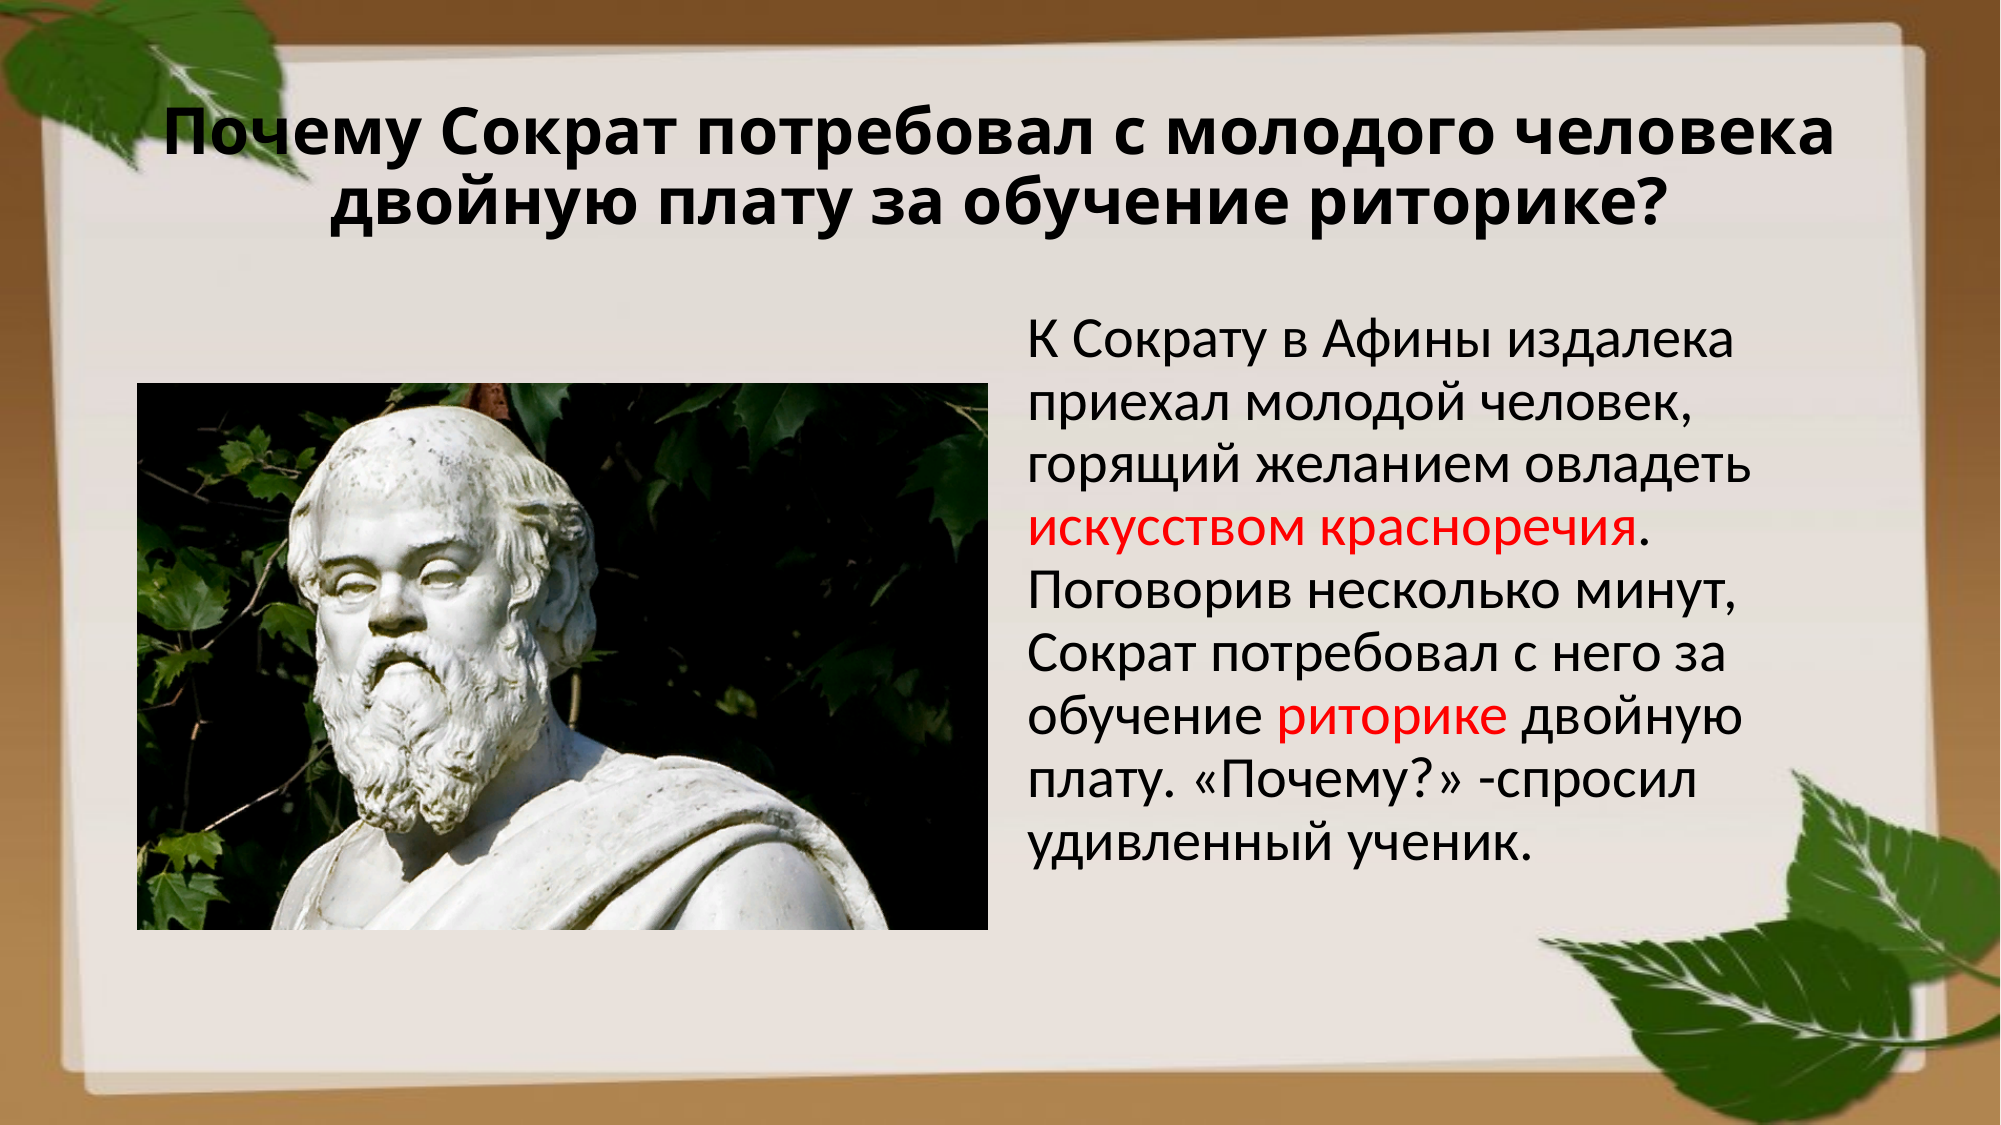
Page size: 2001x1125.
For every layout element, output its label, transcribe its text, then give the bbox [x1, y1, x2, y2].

list К Сократу в Афины издалека приехал молодой человек, горящий желанием овладеть искусством красноречия. Поговорив несколько минут, Сократ потребовал с него за обучение риторике двойную плату. «Почему?» -спросил удивленный ученик. [1012, 299, 1863, 1014]
title Почему Сократ потребовал с молодого человека двойную плату за обучение риторике? [137, 59, 1863, 278]
picture [0, 0, 2001, 1125]
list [137, 383, 988, 930]
